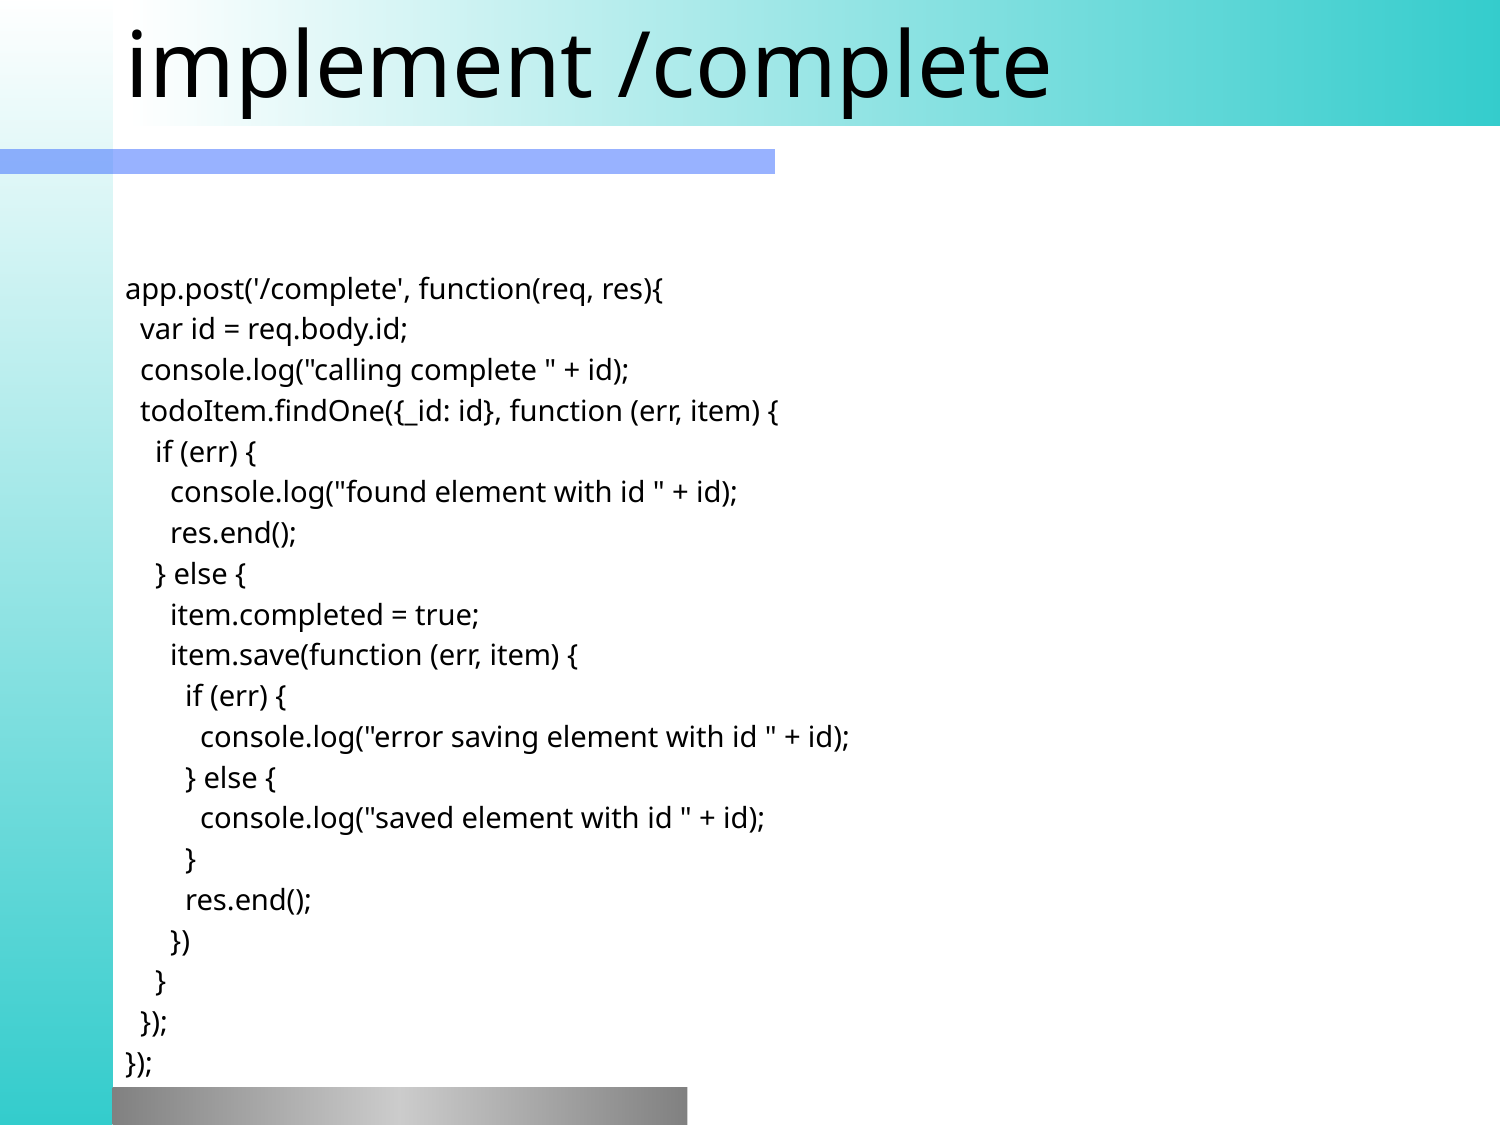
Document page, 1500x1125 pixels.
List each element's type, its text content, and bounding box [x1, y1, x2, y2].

list app.post('/complete', function(req, res){ var id = req.body.id; console.log("calling complete " + id); todoItem.findOne({_id: id}, function (err, item) { if (err) { console.log("found element with id " + id); res.end(); } else { item.completed = true; item.save(function (err, item) { if (err) { console.log("error saving element with id " + id); } else { console.log("saved element with id " + id); } res.end(); }) } }); }); [109, 262, 1461, 1091]
title implement /complete [110, 0, 1424, 126]
